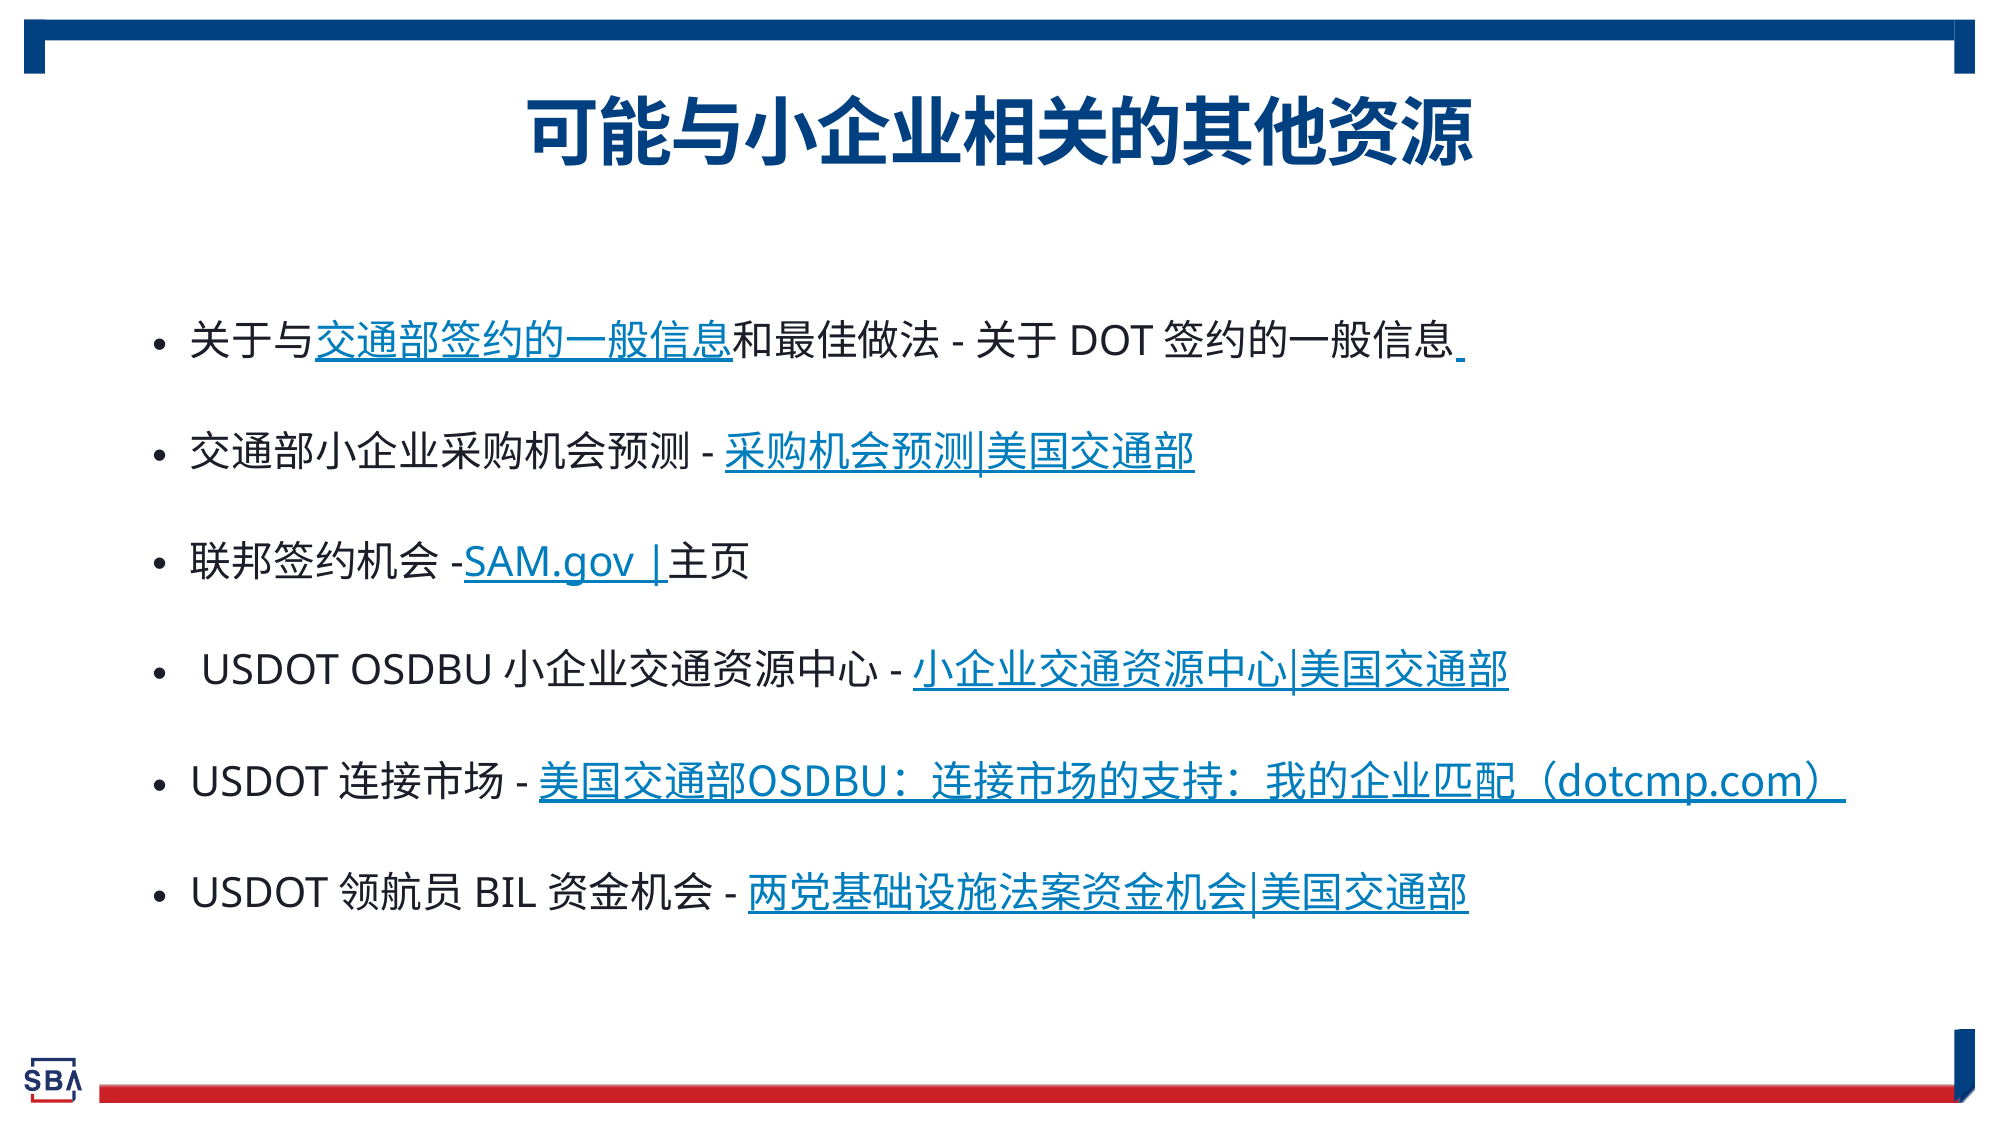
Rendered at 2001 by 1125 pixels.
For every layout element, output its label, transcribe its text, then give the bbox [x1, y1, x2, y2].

title 可能与小企业相关的其他资源 [137, 87, 1863, 186]
list 关于与交通部签约的一般信息和最佳做法-关于DOT签约的一般信息 交通部小企业采购机会预测-采购机会预测|美国交通部 联邦签约机会-SAM.gov |主页 USDOT OSDBU小企业交通资源中心-小企业交通资源中心|美国交通部 USDOT连接市场-美国交通部OSDBU：连接市场的支持：我的企业匹配（dotcmp.com） USDOT领航员BIL资金机会-两党基础设施法案资金机会|美国交通部 [137, 275, 1863, 1020]
